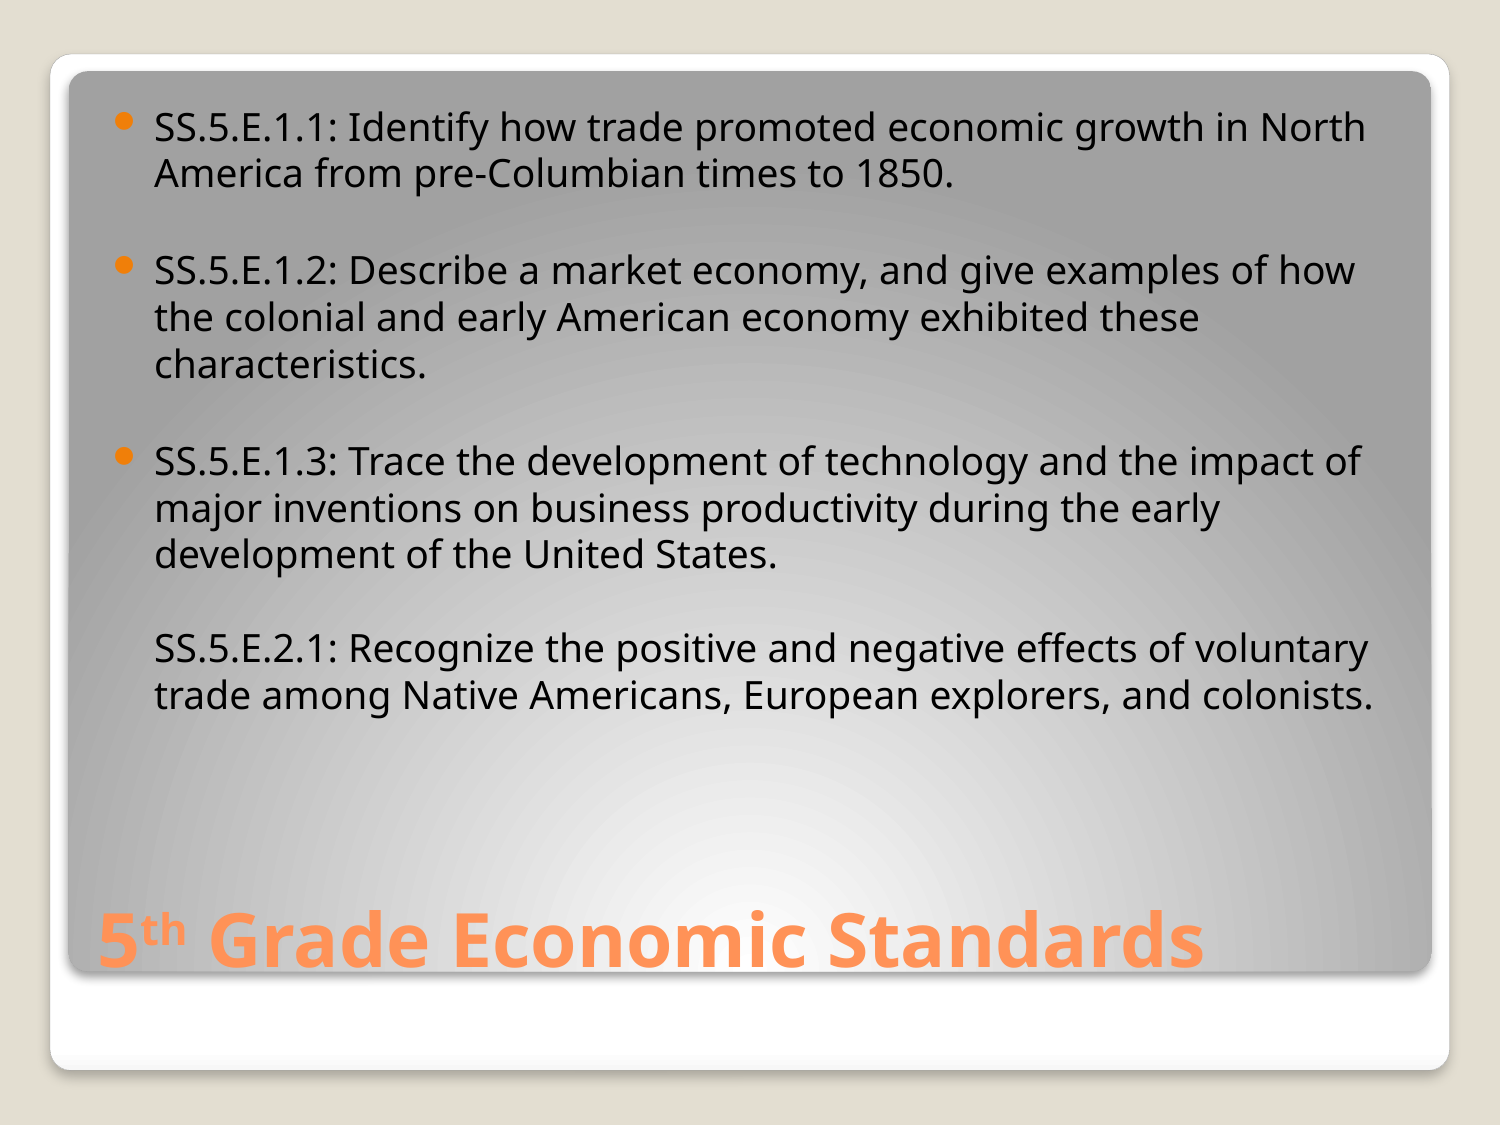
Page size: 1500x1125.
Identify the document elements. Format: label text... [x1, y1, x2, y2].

title 5th Grade Economic Standards [82, 817, 1425, 990]
list SS.5.E.1.1: Identify how trade promoted economic growth in North America from pre-Columbian times to 1850. SS.5.E.1.2: Describe a market economy, and give examples of how the colonial and early American economy exhibited these characteristics. SS.5.E.1.3: Trace the development of technology and the impact of major inventions on business productivity during the early development of the United States. SS.5.E.2.1: Recognize the positive and negative effects of voluntary trade among Native Americans, European explorers, and colonists. [82, 86, 1425, 774]
